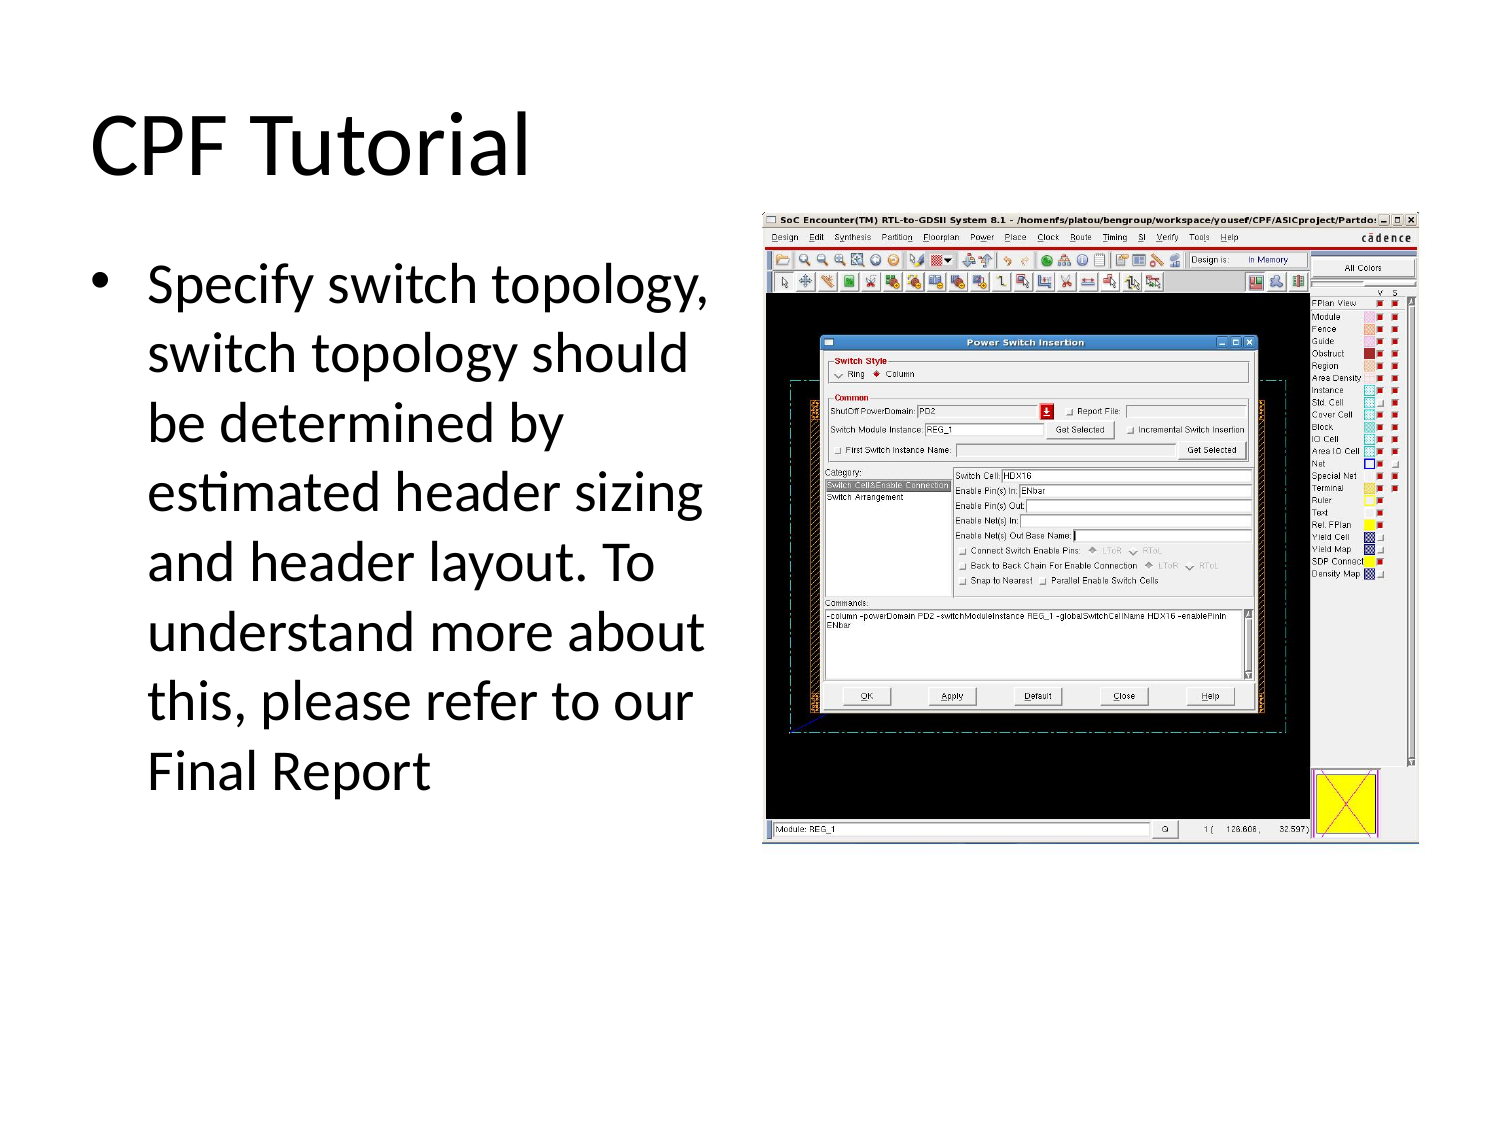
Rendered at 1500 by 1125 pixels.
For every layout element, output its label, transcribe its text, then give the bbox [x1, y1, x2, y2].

picture [762, 212, 1426, 891]
list Specify switch topology, switch topology should be determined by estimated header sizing and header layout. To understand more about this, please refer to our Final Report [75, 237, 738, 849]
title CPF Tutorial [75, 45, 1425, 233]
